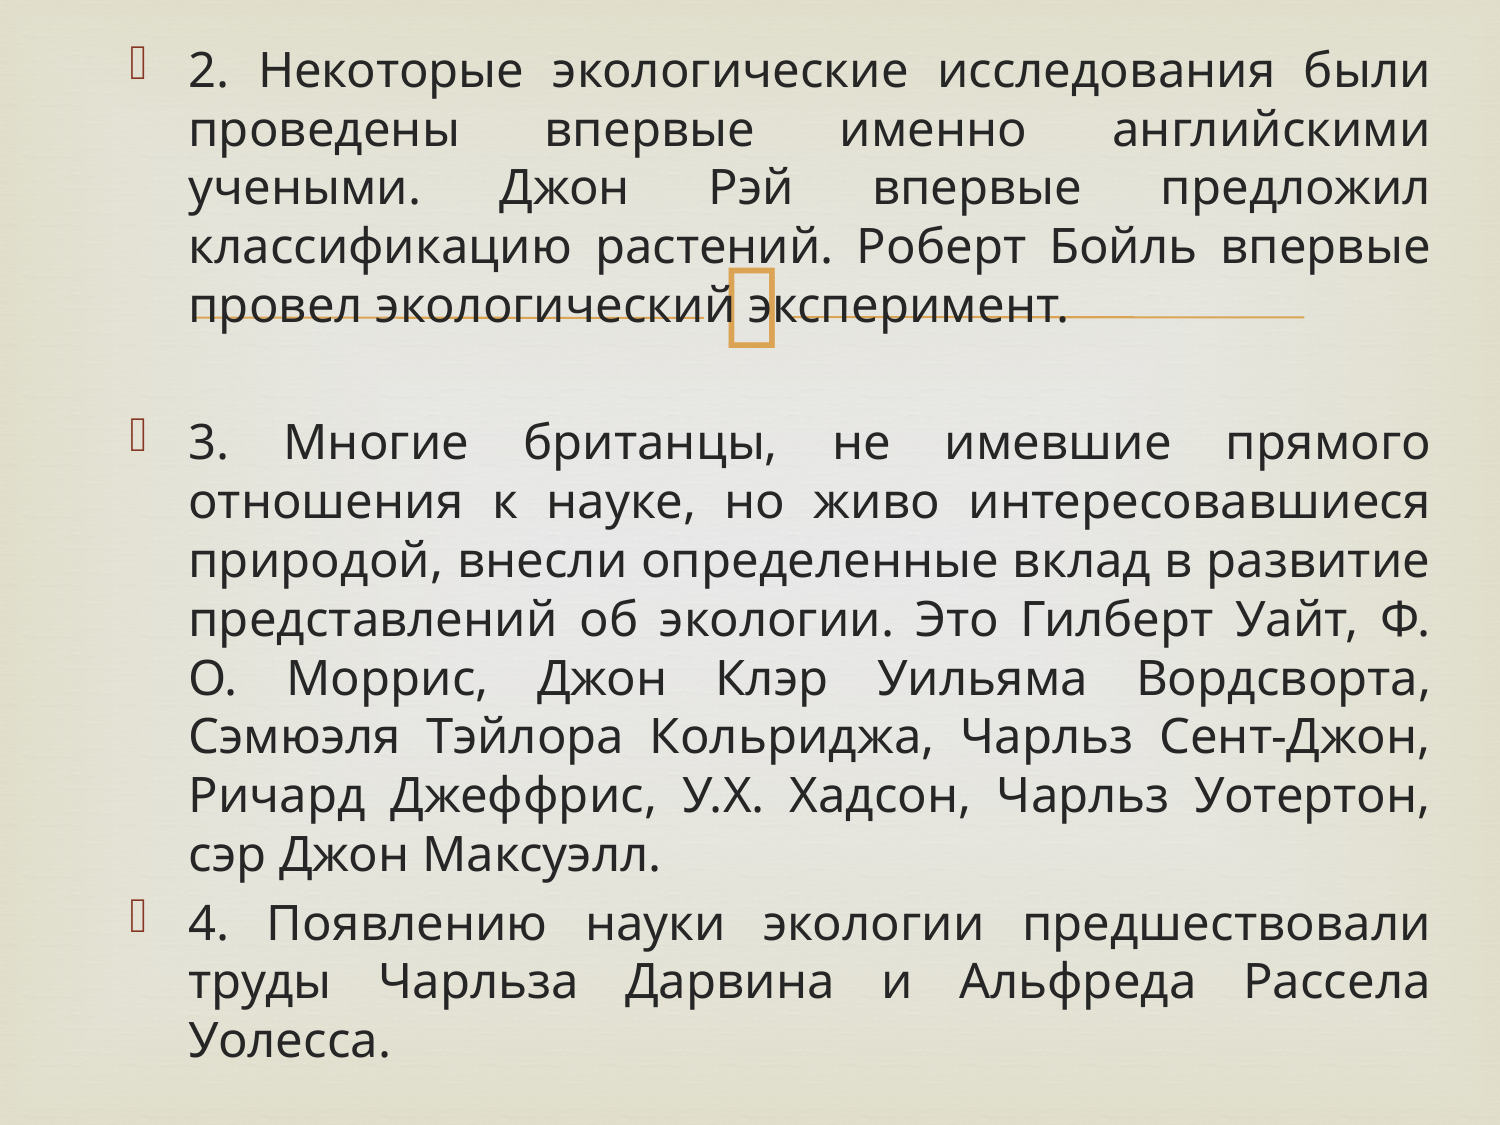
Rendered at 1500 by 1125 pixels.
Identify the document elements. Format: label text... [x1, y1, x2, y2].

list 2. Некоторые экологические исследования были проведены впервые именно английскими учеными. Джон Рэй впервые предложил классификацию растений. Роберт Бойль впервые провел экологический эксперимент. 3. Многие британцы, не имевшие прямого отношения к науке, но живо интересовавшиеся природой, внесли определенные вклад в развитие представлений об экологии. Это Гилберт Уайт, Ф. О. Моррис, Джон Клэр Уильяма Вордсворта, Сэмюэля Тэйлора Кольриджа, Чарльз Сент-Джон, Ричард Джеффрис, У.Х. Хадсон, Чарльз Уотертон, сэр Джон Максуэлл. 4. Появлению науки экологии предшествовали труды Чарльза Дарвина и Альфреда Рассела Уолесса. [114, 30, 1447, 1083]
